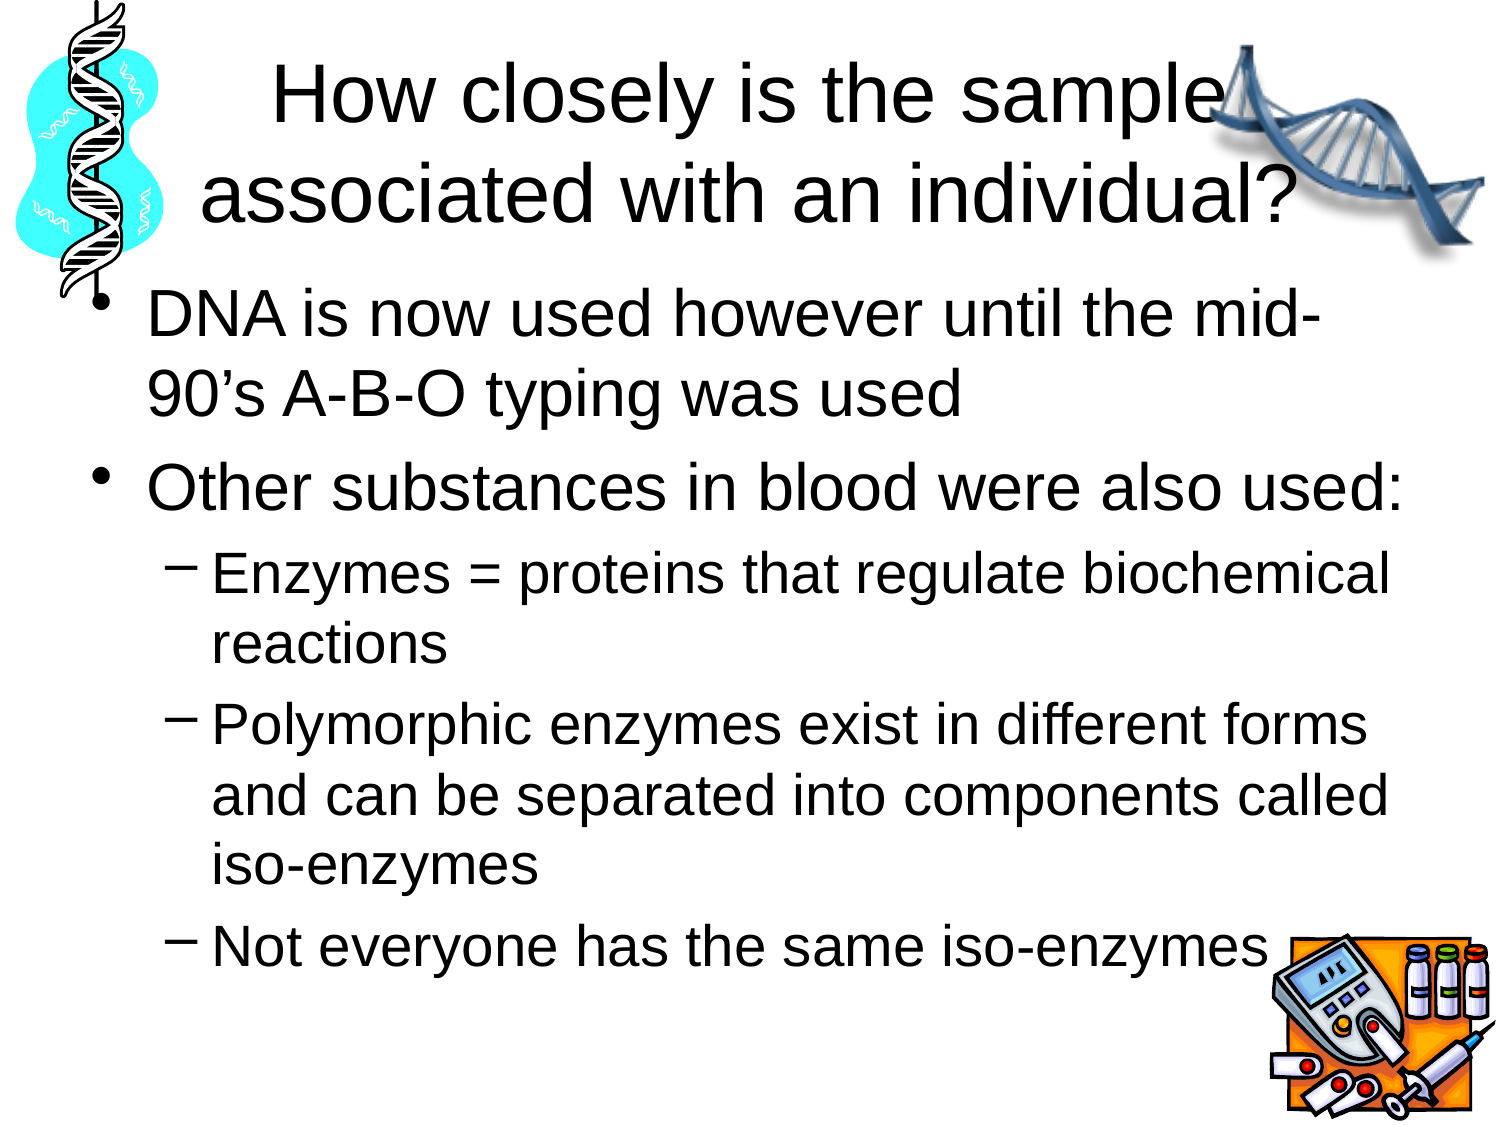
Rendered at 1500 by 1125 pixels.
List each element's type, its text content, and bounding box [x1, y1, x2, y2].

picture [1199, 0, 1500, 301]
list DNA is now used however until the mid-90’s A-B-O typing was used Other substances in blood were also used: Enzymes = proteins that regulate biochemical reactions Polymorphic enzymes exist in different forms and can be separated into components called iso-enzymes Not everyone has the same iso-enzymes [75, 262, 1425, 1005]
title How closely is the sample associated with an individual? [183, 45, 1194, 233]
picture [1267, 928, 1500, 1125]
picture [0, 0, 179, 299]
